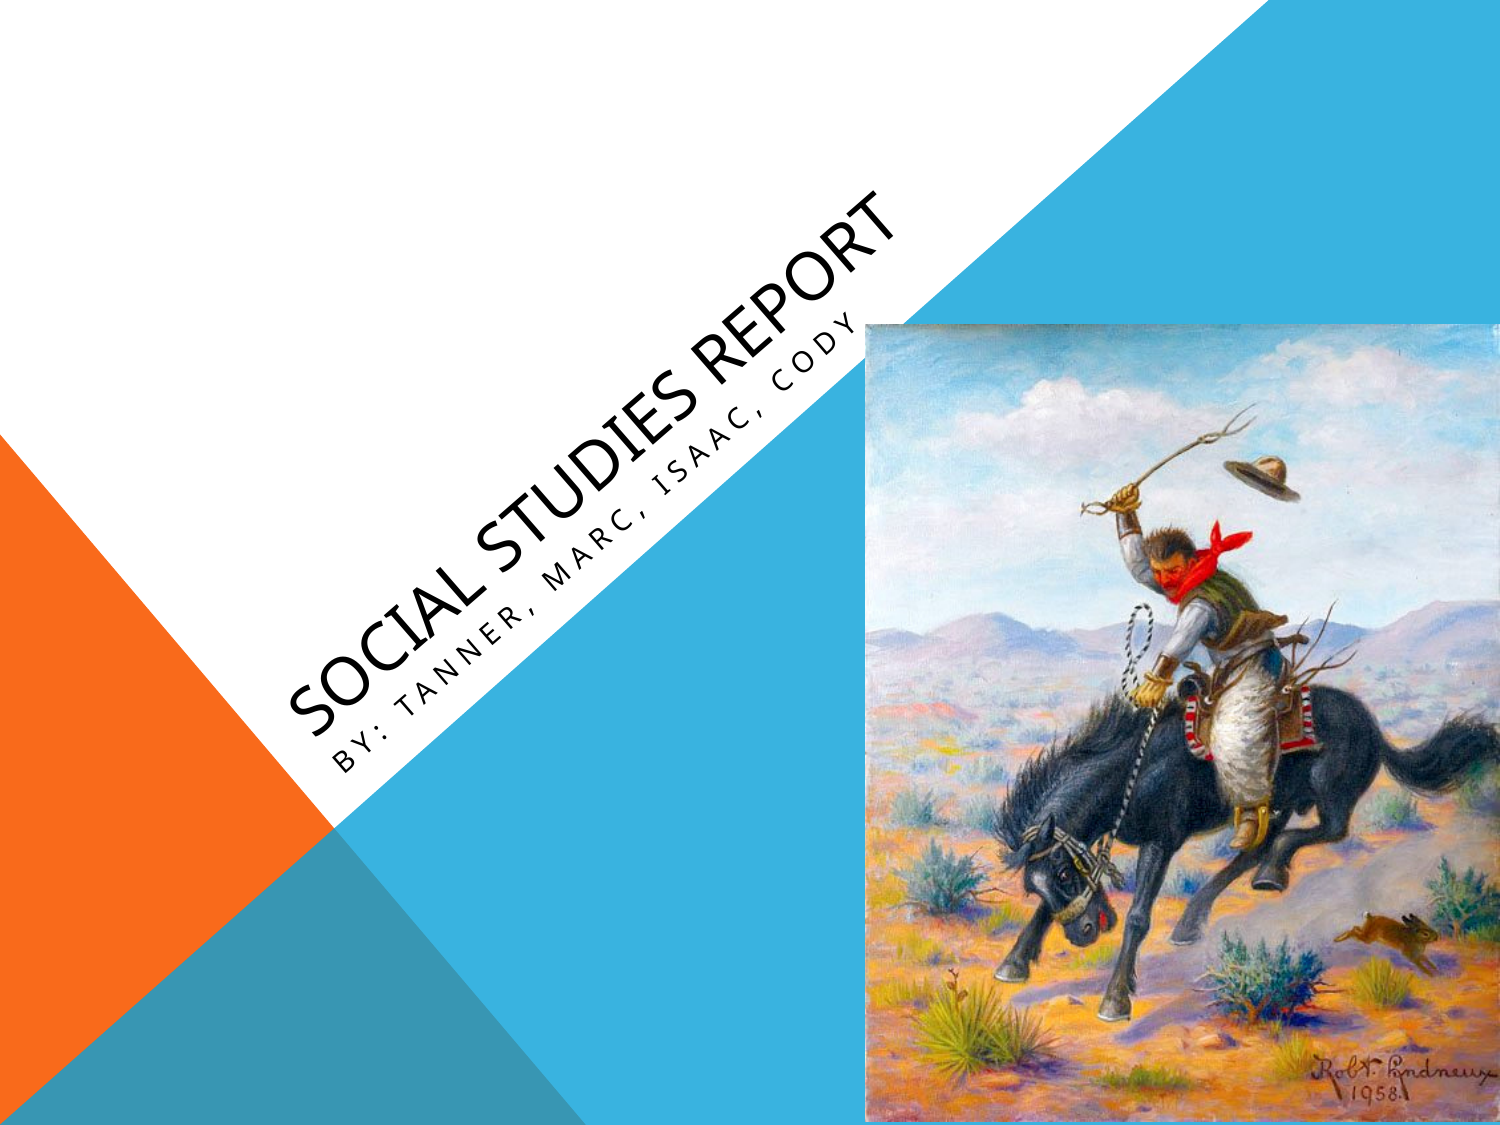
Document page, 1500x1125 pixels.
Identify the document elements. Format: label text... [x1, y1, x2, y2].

picture [865, 324, 1500, 1122]
subtitle By: Tanner, Marc, Isaac, Cody [312, 61, 1154, 804]
title Social Studies Report [182, 4, 1012, 761]
